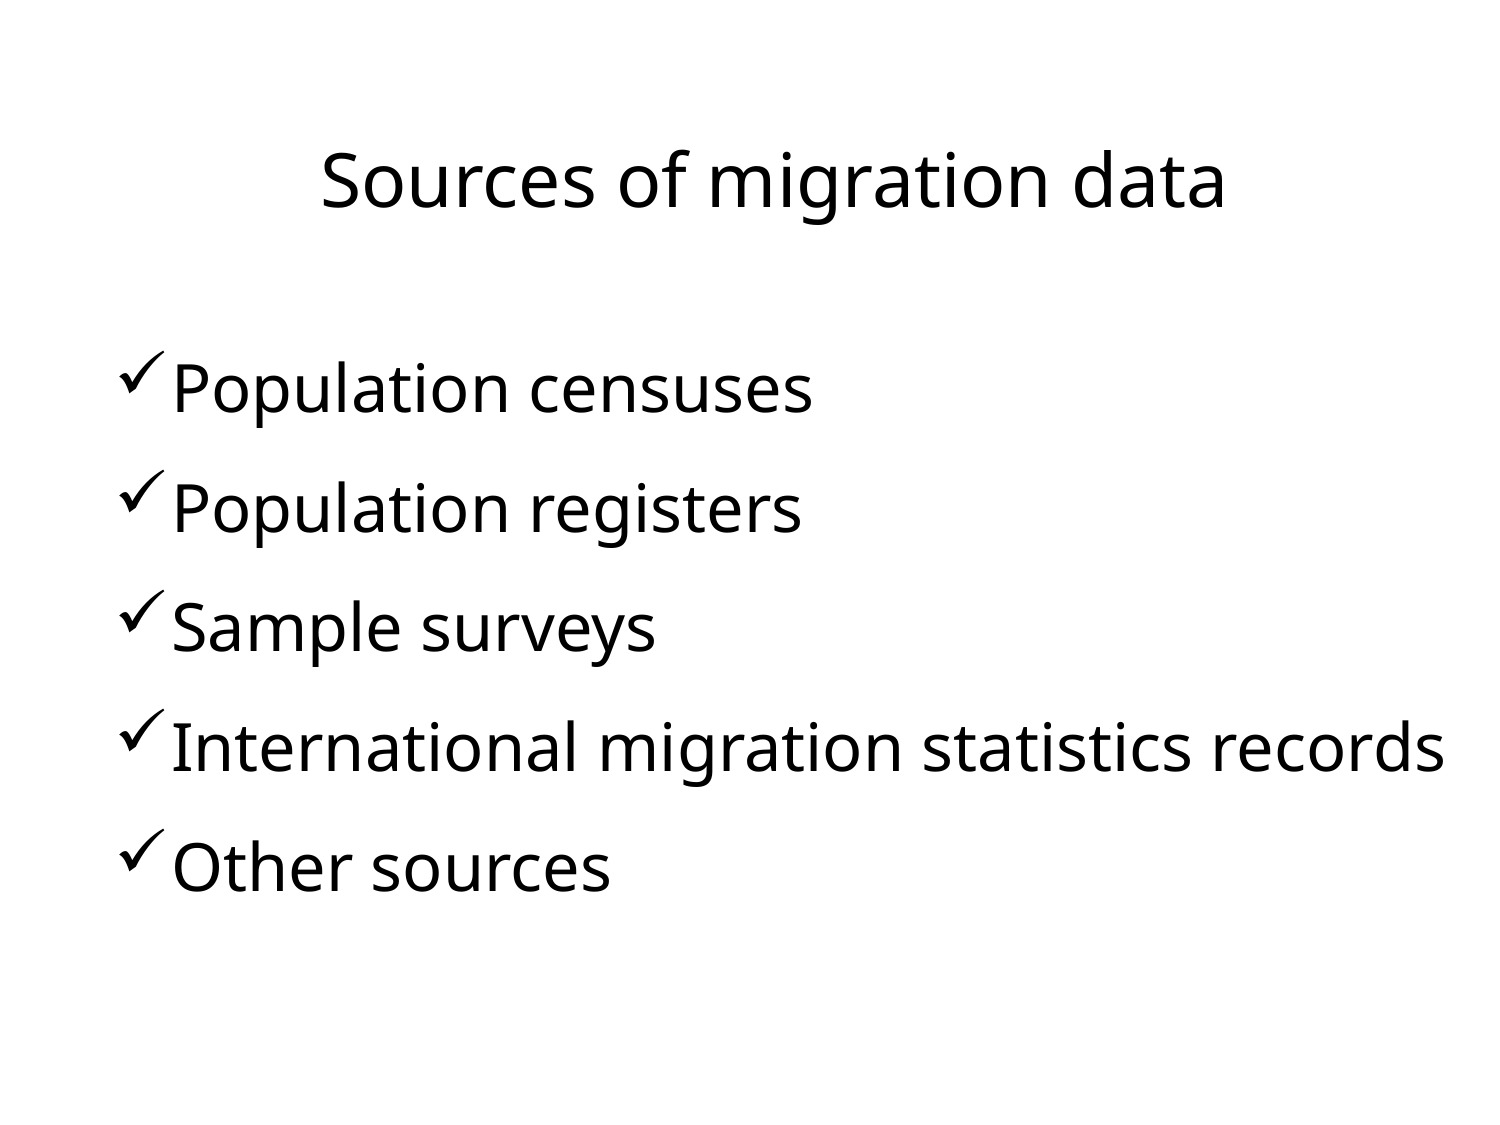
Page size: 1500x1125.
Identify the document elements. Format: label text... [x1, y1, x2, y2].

text_box Population censuses Population registers Sample surveys International migration statistics records Other sources [99, 312, 1475, 1063]
text_box Sources of migration data [137, 125, 1413, 313]
